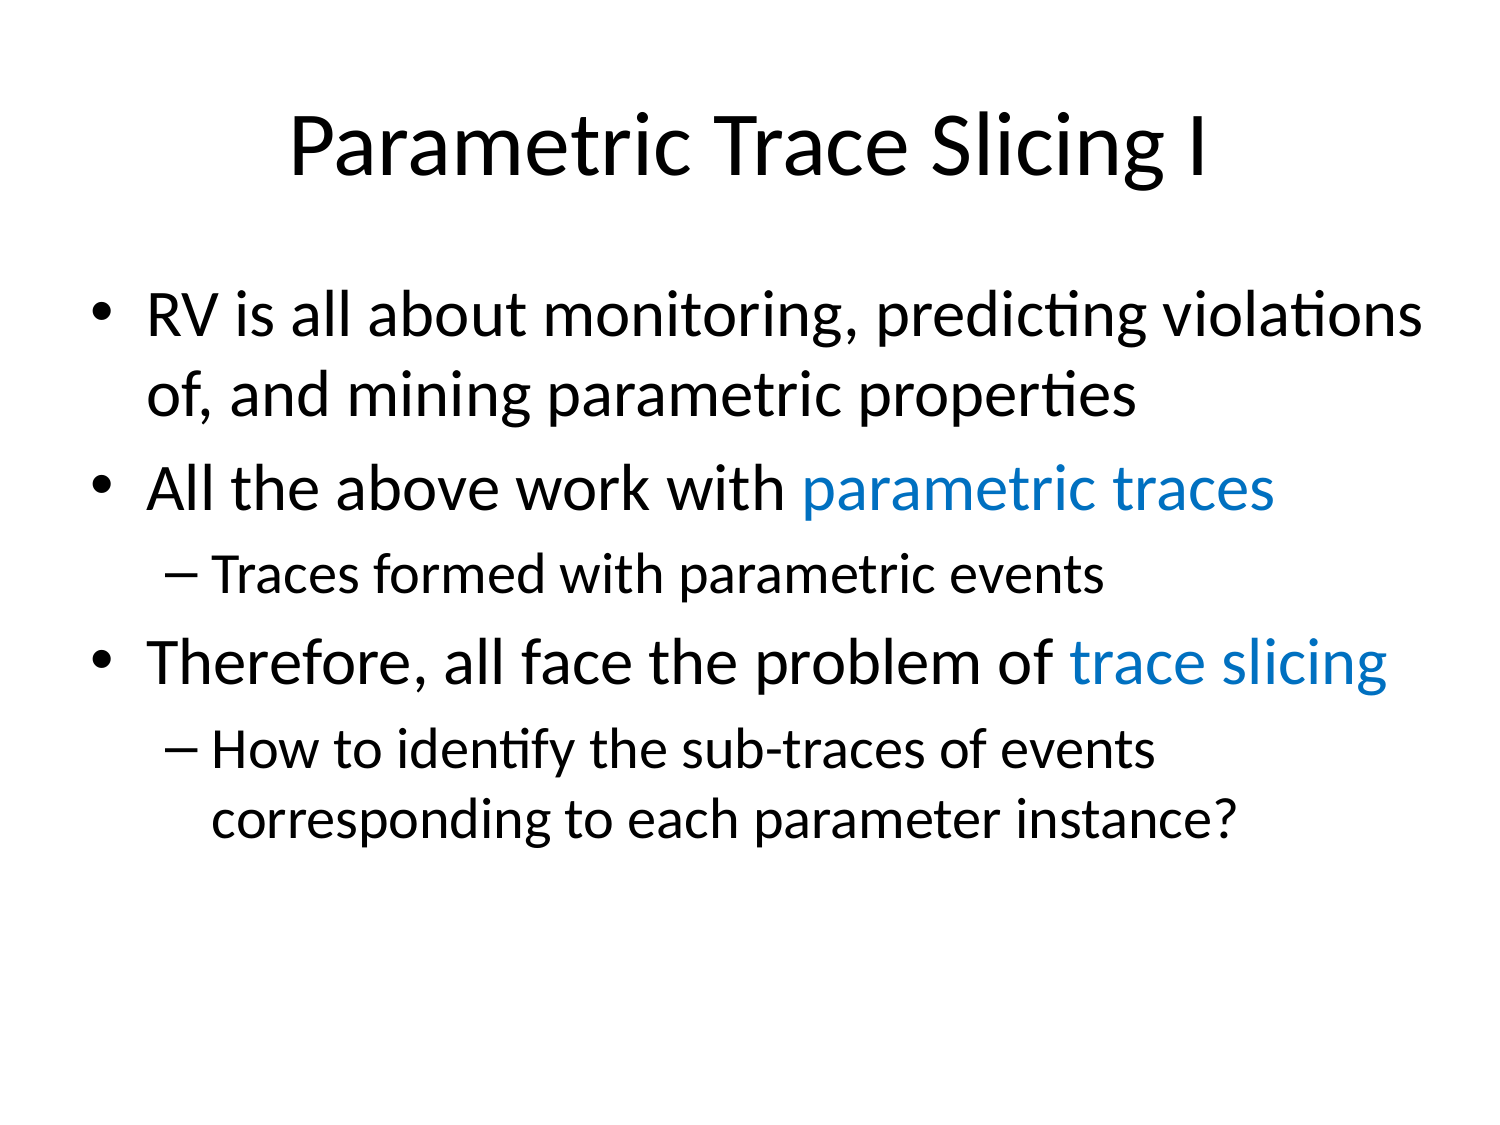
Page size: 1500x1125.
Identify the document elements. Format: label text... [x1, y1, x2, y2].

list RV is all about monitoring, predicting violations of, and mining parametric properties All the above work with parametric traces Traces formed with parametric events Therefore, all face the problem of trace slicing How to identify the sub-traces of events corresponding to each parameter instance? [75, 262, 1463, 1005]
title Parametric Trace Slicing I [75, 45, 1425, 233]
